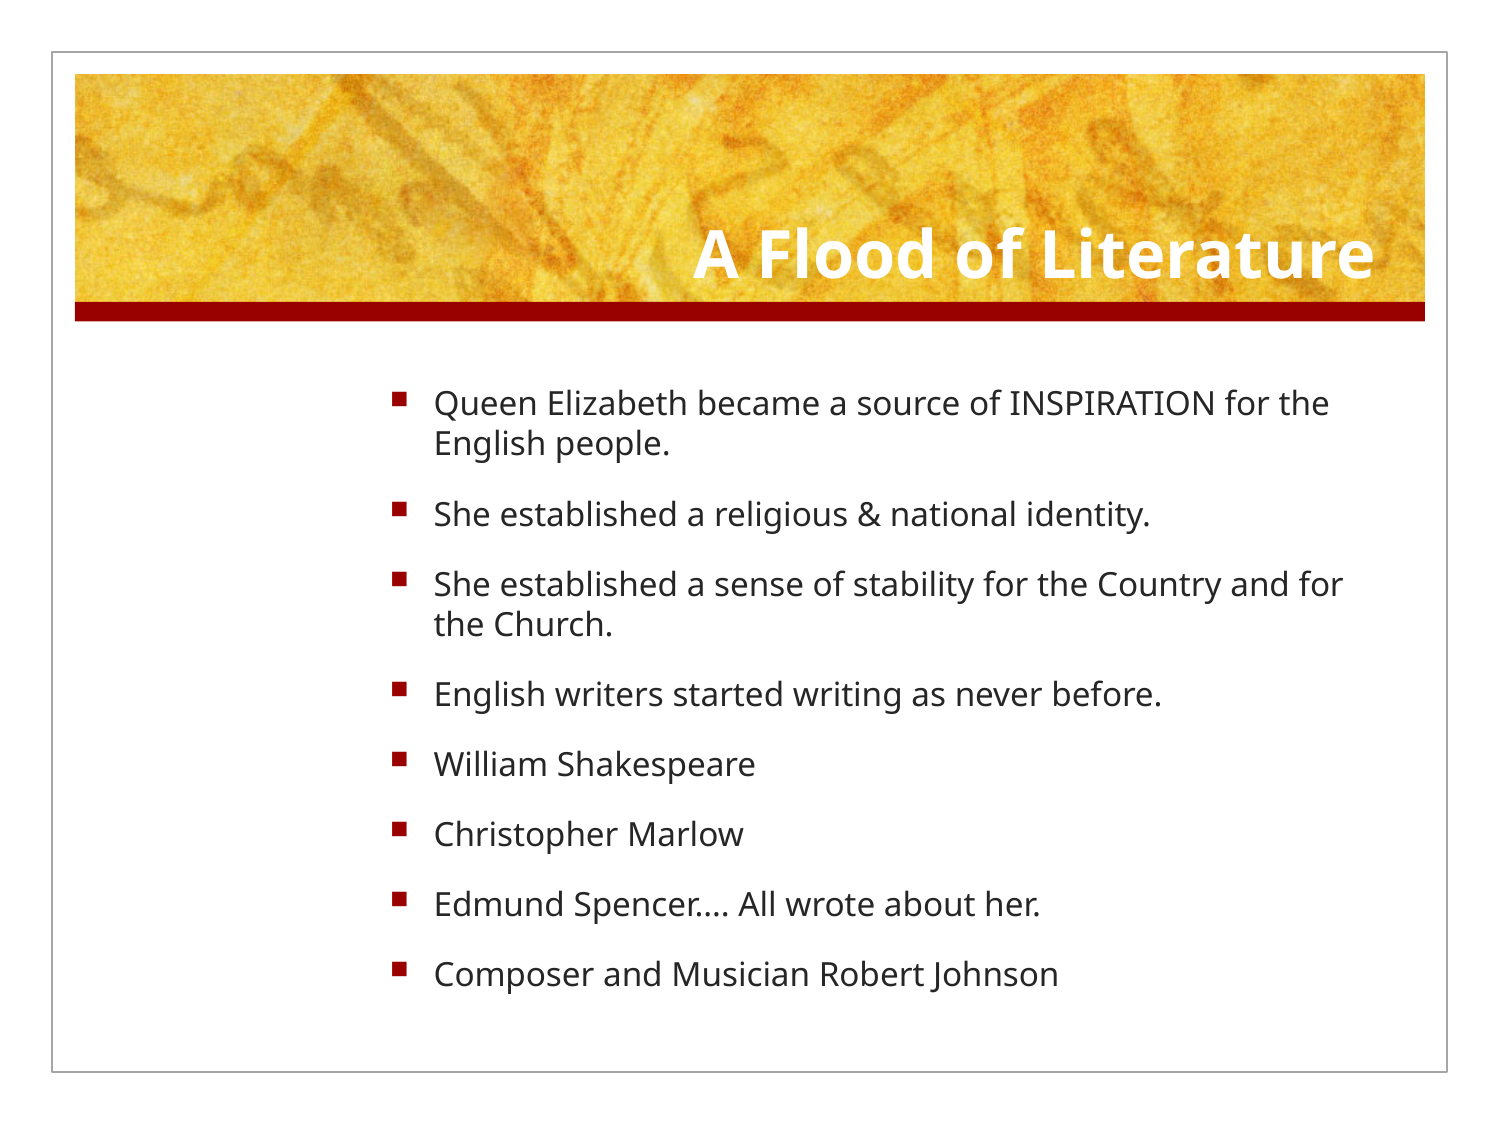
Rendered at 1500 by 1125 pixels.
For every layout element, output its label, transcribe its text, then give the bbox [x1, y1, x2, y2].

title A Flood of Literature [108, 74, 1392, 292]
list Queen Elizabeth became a source of INSPIRATION for the English people. She established a religious & national identity. She established a sense of stability for the Country and for the Church. English writers started writing as never before. William Shakespeare Christopher Marlow Edmund Spencer…. All wrote about her. Composer and Musician Robert Johnson [375, 375, 1392, 1005]
picture [75, 74, 1425, 301]
